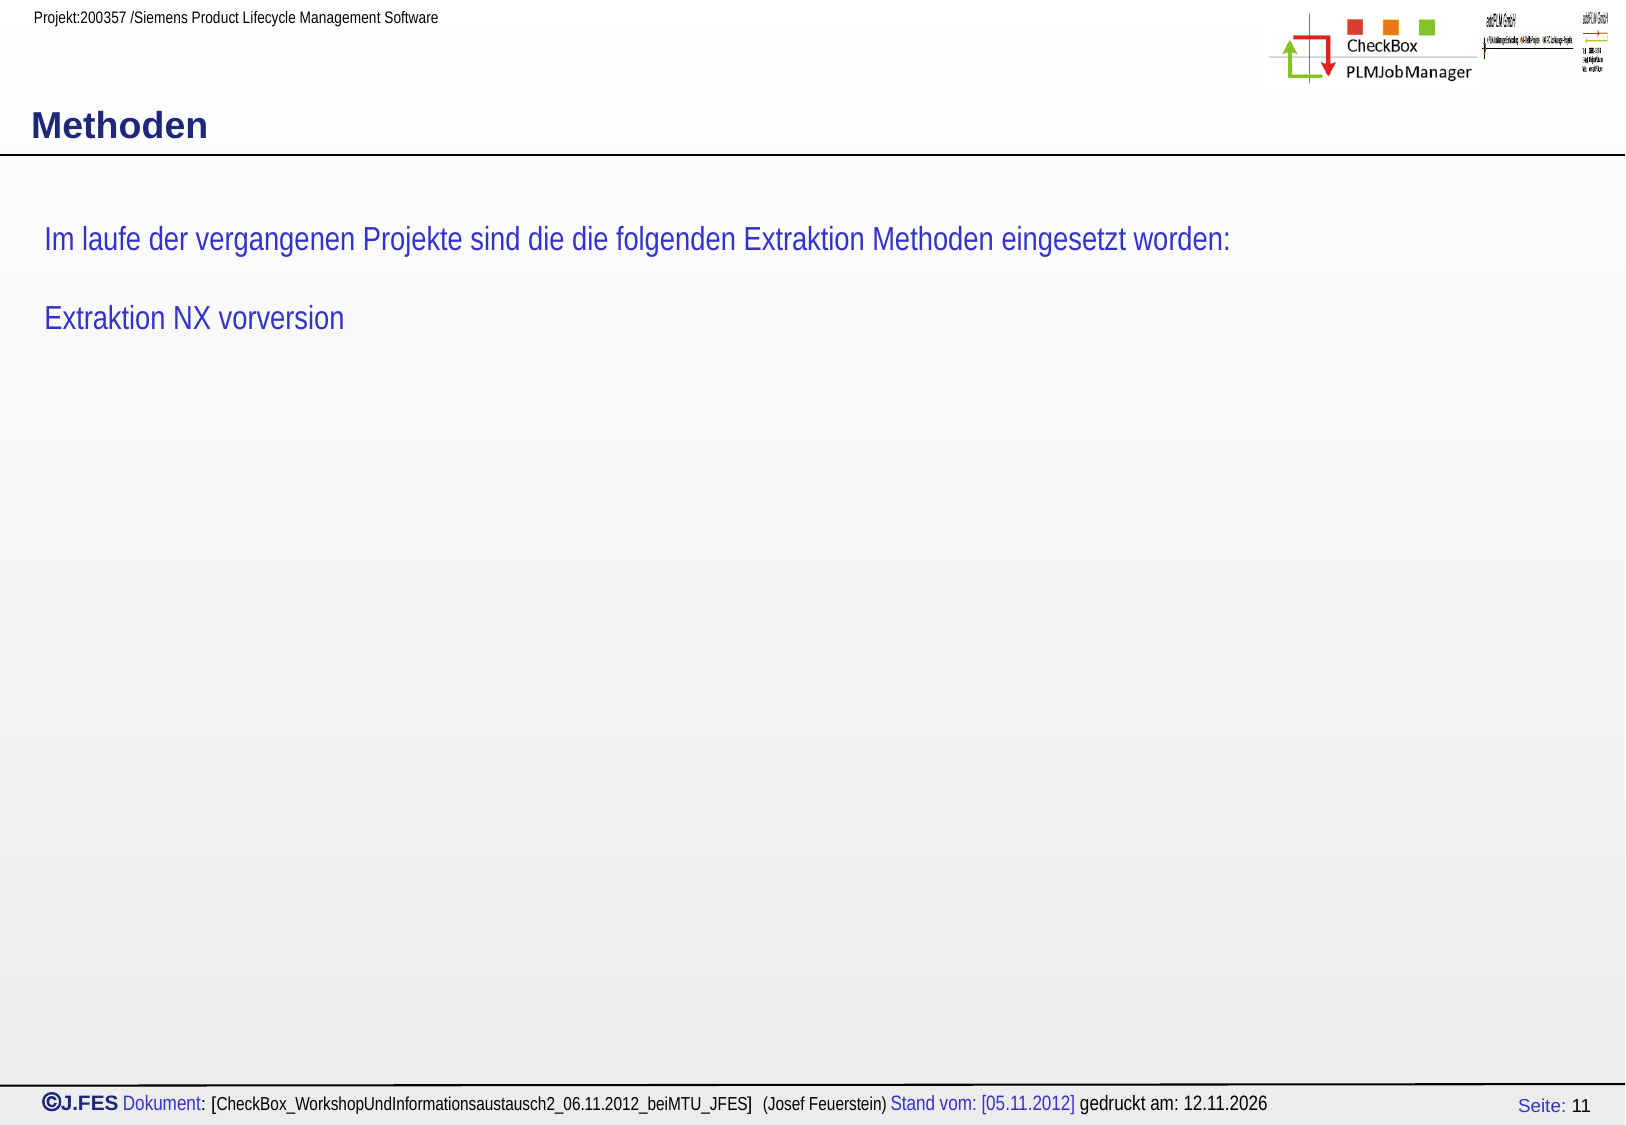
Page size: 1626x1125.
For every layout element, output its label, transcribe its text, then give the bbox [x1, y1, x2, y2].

title Methoden [30, 73, 1600, 138]
text_box Im laufe der vergangenen Projekte sind die die folgenden Extraktion Methoden eingesetzt worden: Extraktion NX vorversion [29, 209, 1530, 424]
picture [1263, 10, 1482, 73]
